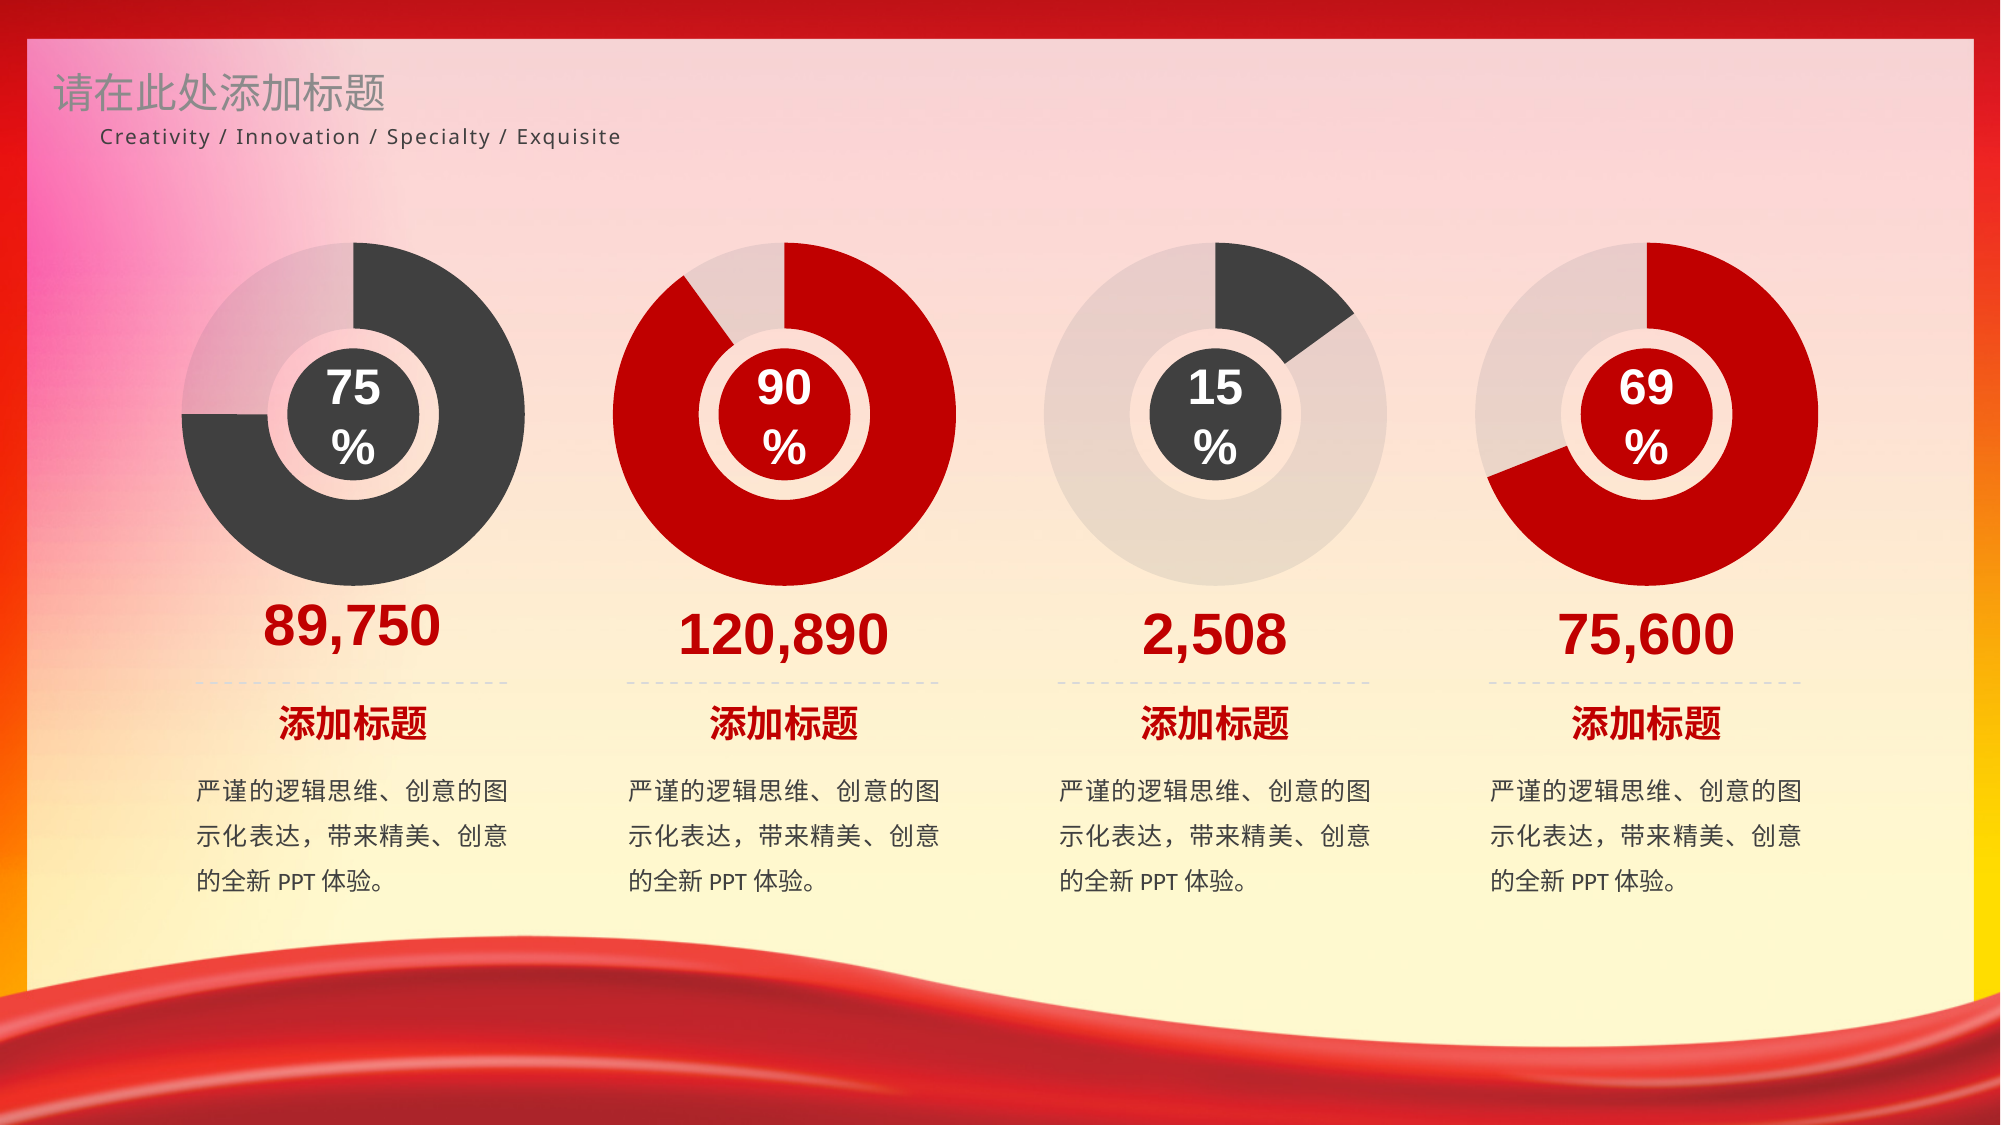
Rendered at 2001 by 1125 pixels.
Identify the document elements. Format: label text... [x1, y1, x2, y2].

text_box 严谨的逻辑思维、创意的图示化表达，带来精美、创意的全新PPT体验。 [1475, 753, 1818, 903]
text_box 添加标题 [1125, 693, 1306, 753]
text_box 添加标题 [1556, 693, 1737, 753]
picture [0, 0, 2001, 1125]
text_box 添加标题 [263, 693, 444, 753]
chart [1458, 235, 1836, 594]
chart [595, 235, 973, 594]
list 请在此处添加标题 [37, 58, 638, 156]
text_box 严谨的逻辑思维、创意的图示化表达，带来精美、创意的全新PPT体验。 [1044, 753, 1387, 903]
text_box 75,600 [1542, 594, 1751, 674]
text_box Creativity / Innovation / Specialty / Exquisite [85, 116, 851, 156]
text_box 2,508 [1127, 594, 1304, 674]
chart [164, 235, 542, 594]
text_box 严谨的逻辑思维、创意的图示化表达，带来精美、创意的全新PPT体验。 [182, 753, 525, 903]
chart [1026, 235, 1404, 594]
text_box 严谨的逻辑思维、创意的图示化表达，带来精美、创意的全新PPT体验。 [613, 753, 956, 903]
text_box 89,750 [248, 594, 458, 664]
text_box 添加标题 [694, 693, 875, 753]
text_box 120,890 [664, 594, 905, 674]
